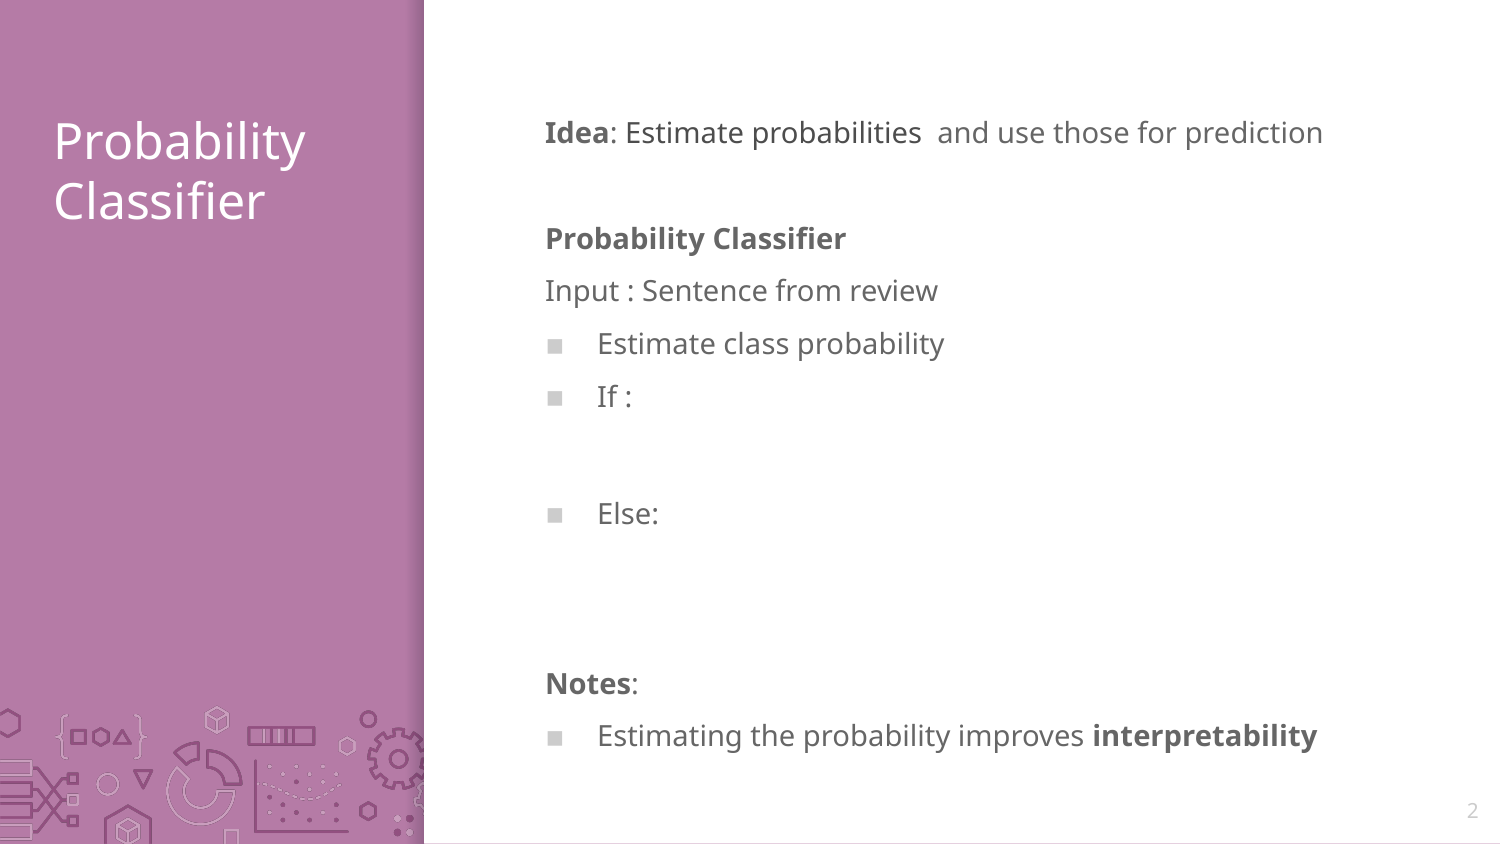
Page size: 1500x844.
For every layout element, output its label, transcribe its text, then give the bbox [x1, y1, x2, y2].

slide_number 2 [1403, 779, 1494, 844]
title Probability Classifier [38, 94, 375, 748]
picture [0, 701, 424, 844]
